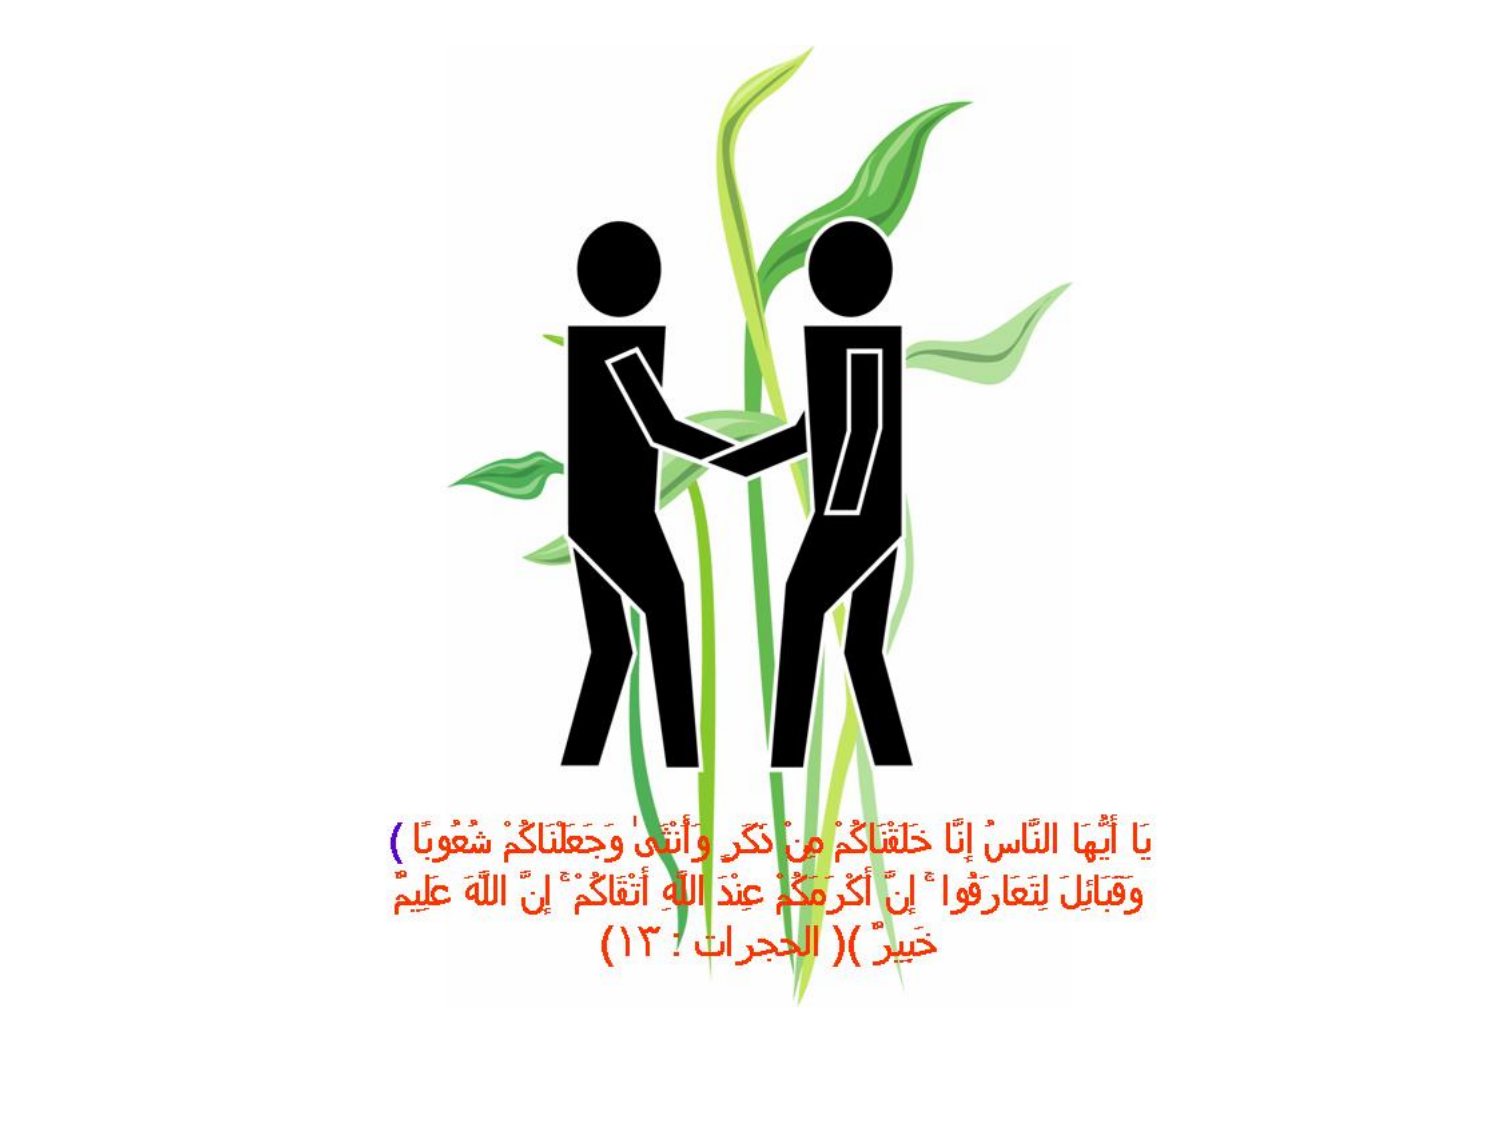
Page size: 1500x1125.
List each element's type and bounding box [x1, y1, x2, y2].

list [109, 44, 1391, 1007]
